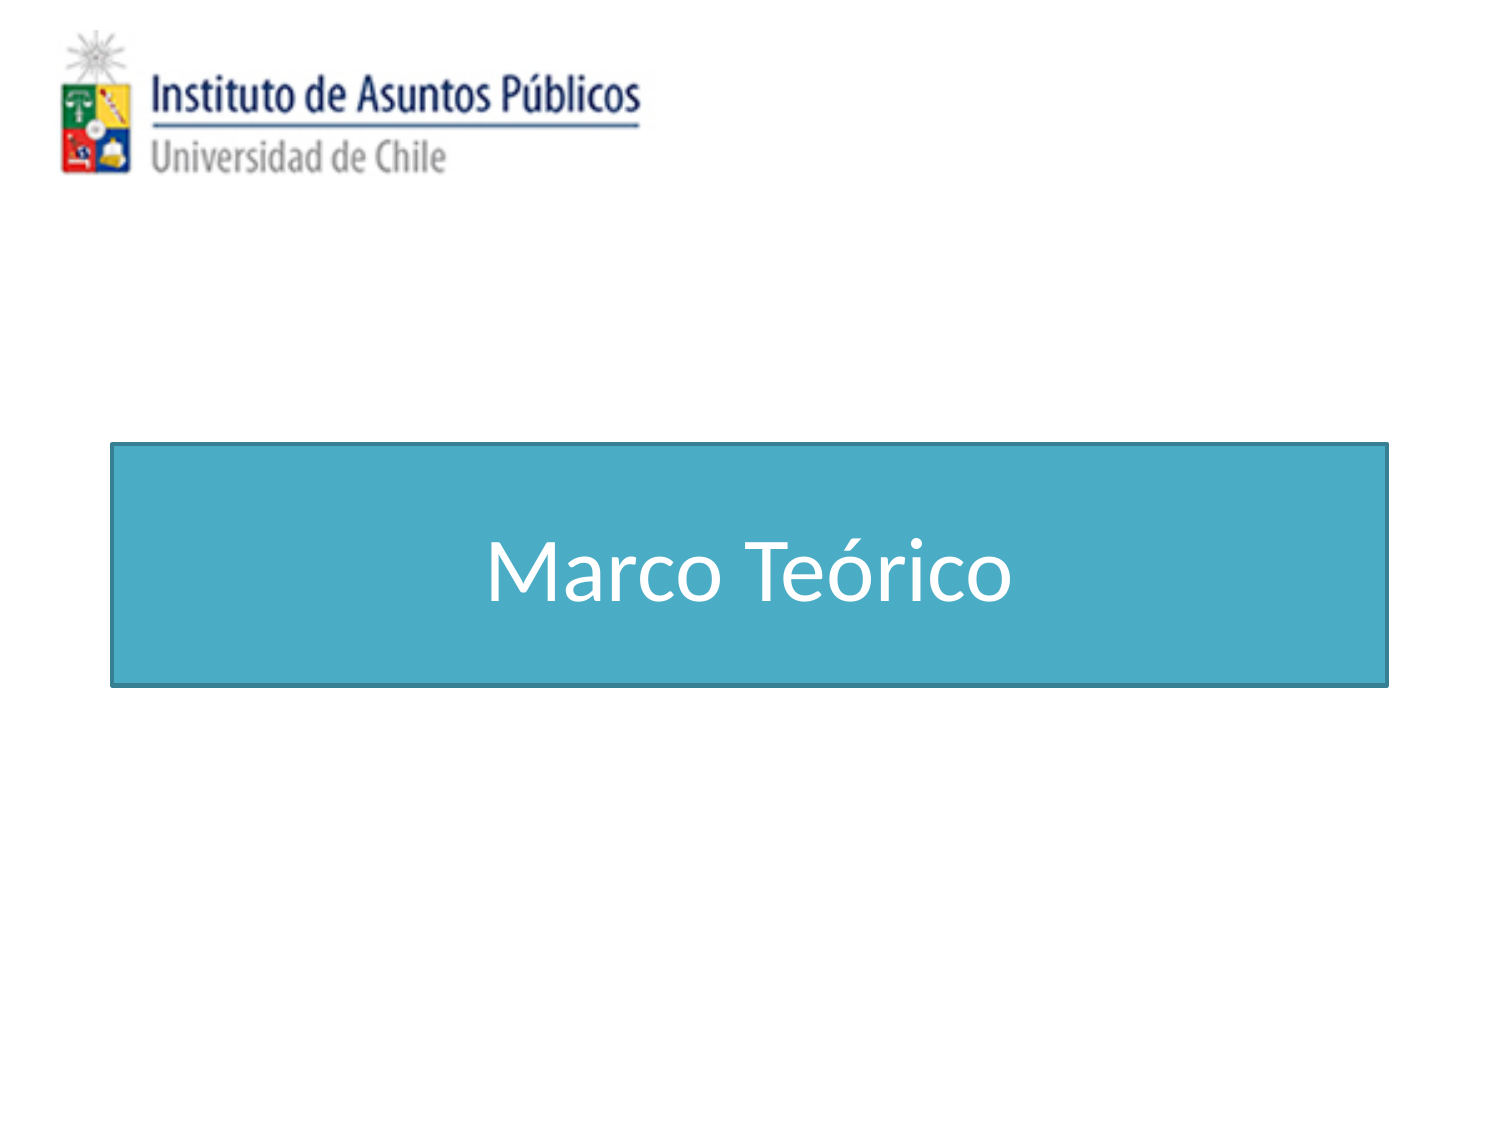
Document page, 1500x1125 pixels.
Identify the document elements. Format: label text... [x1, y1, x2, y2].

picture [29, 30, 705, 209]
text_box Marco Teórico [110, 442, 1389, 688]
